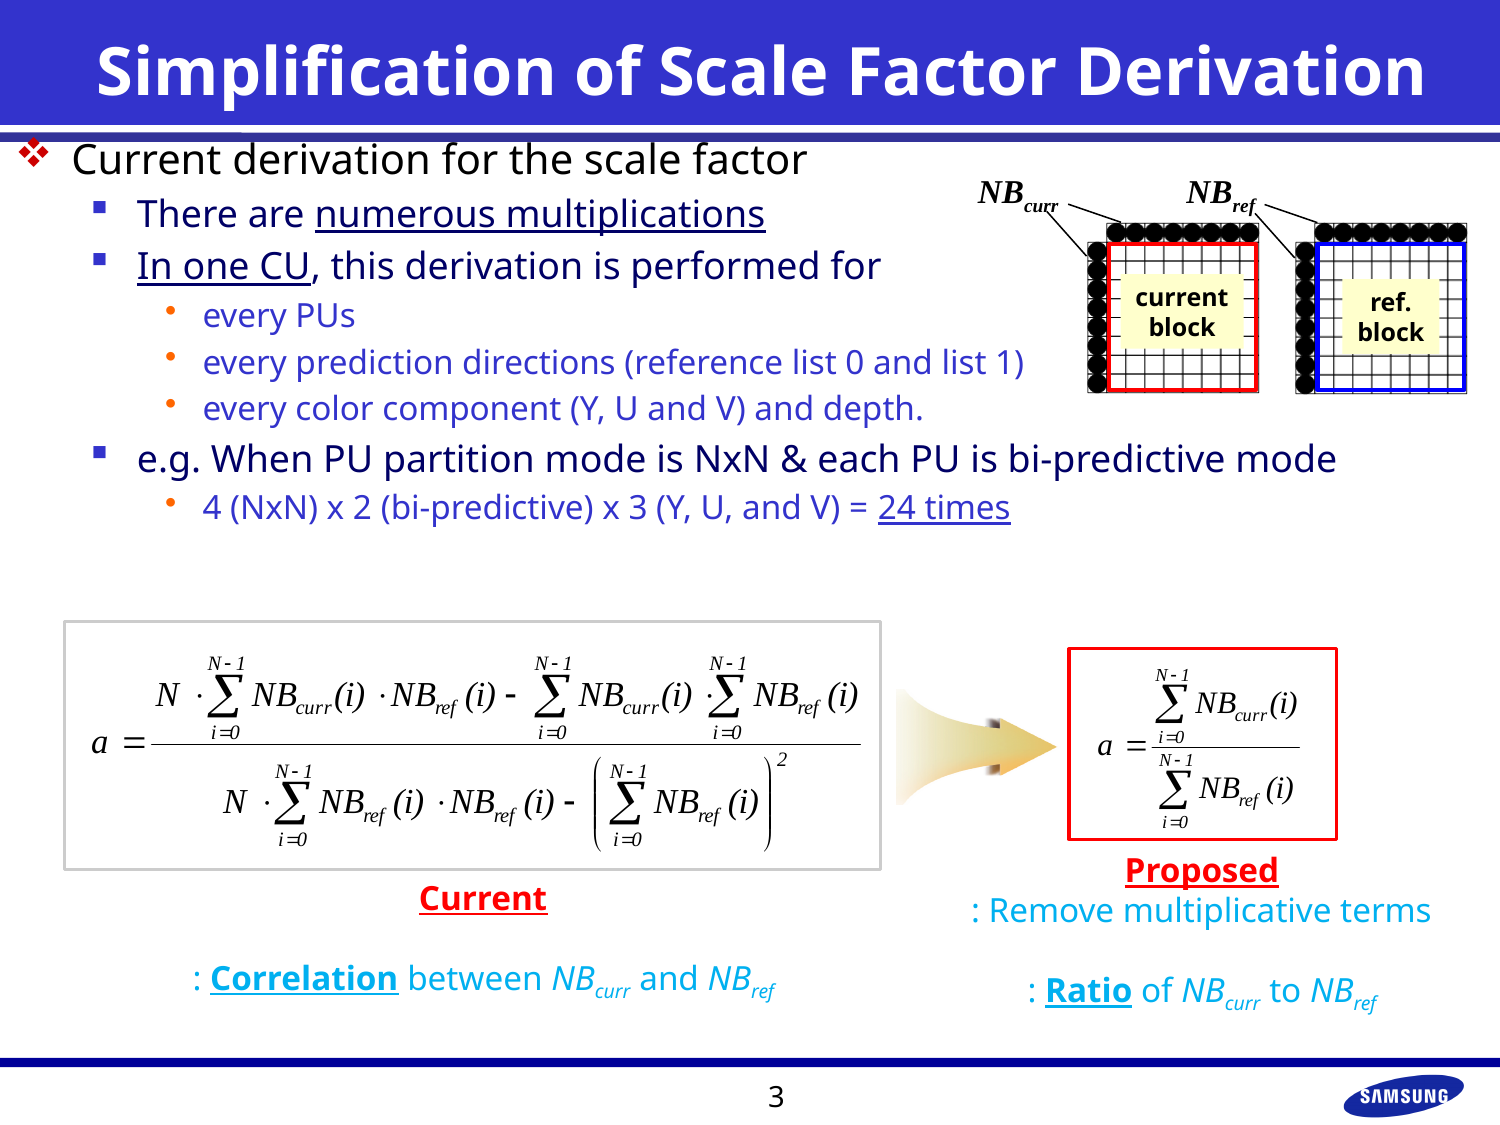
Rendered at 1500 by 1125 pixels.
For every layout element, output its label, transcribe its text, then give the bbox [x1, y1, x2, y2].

picture [1092, 658, 1306, 837]
title Simplification of Scale Factor Derivation [54, 12, 1471, 125]
text_box NBcurr [963, 163, 1074, 224]
list Current derivation for the scale factor There are numerous multiplications In one CU, this derivation is performed for every PUs every prediction directions (reference list 0 and list 1) every color component (Y, U and V) and depth. e.g. When PU partition mode is NxN & each PU is bi-predictive mode 4 (NxN) x 2 (bi-predictive) x 3 (Y, U, and V) = 24 times [0, 125, 1500, 1038]
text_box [1046, 211, 1087, 257]
text_box Proposed : Remove multiplicative terms : Ratio of NBcurr to NBref [956, 841, 1448, 1022]
text_box [1069, 648, 1337, 840]
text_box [1264, 204, 1318, 223]
text_box NBref [1171, 163, 1270, 220]
picture [1086, 222, 1263, 398]
picture [1294, 222, 1471, 398]
slide_number 3 [662, 1070, 801, 1121]
picture [895, 689, 1070, 805]
picture [85, 644, 869, 858]
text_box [1067, 203, 1122, 223]
text_box [64, 621, 881, 870]
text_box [1254, 213, 1295, 259]
text_box Current : Correlation between NBcurr and NBref [177, 870, 789, 1010]
picture [1341, 1072, 1466, 1121]
